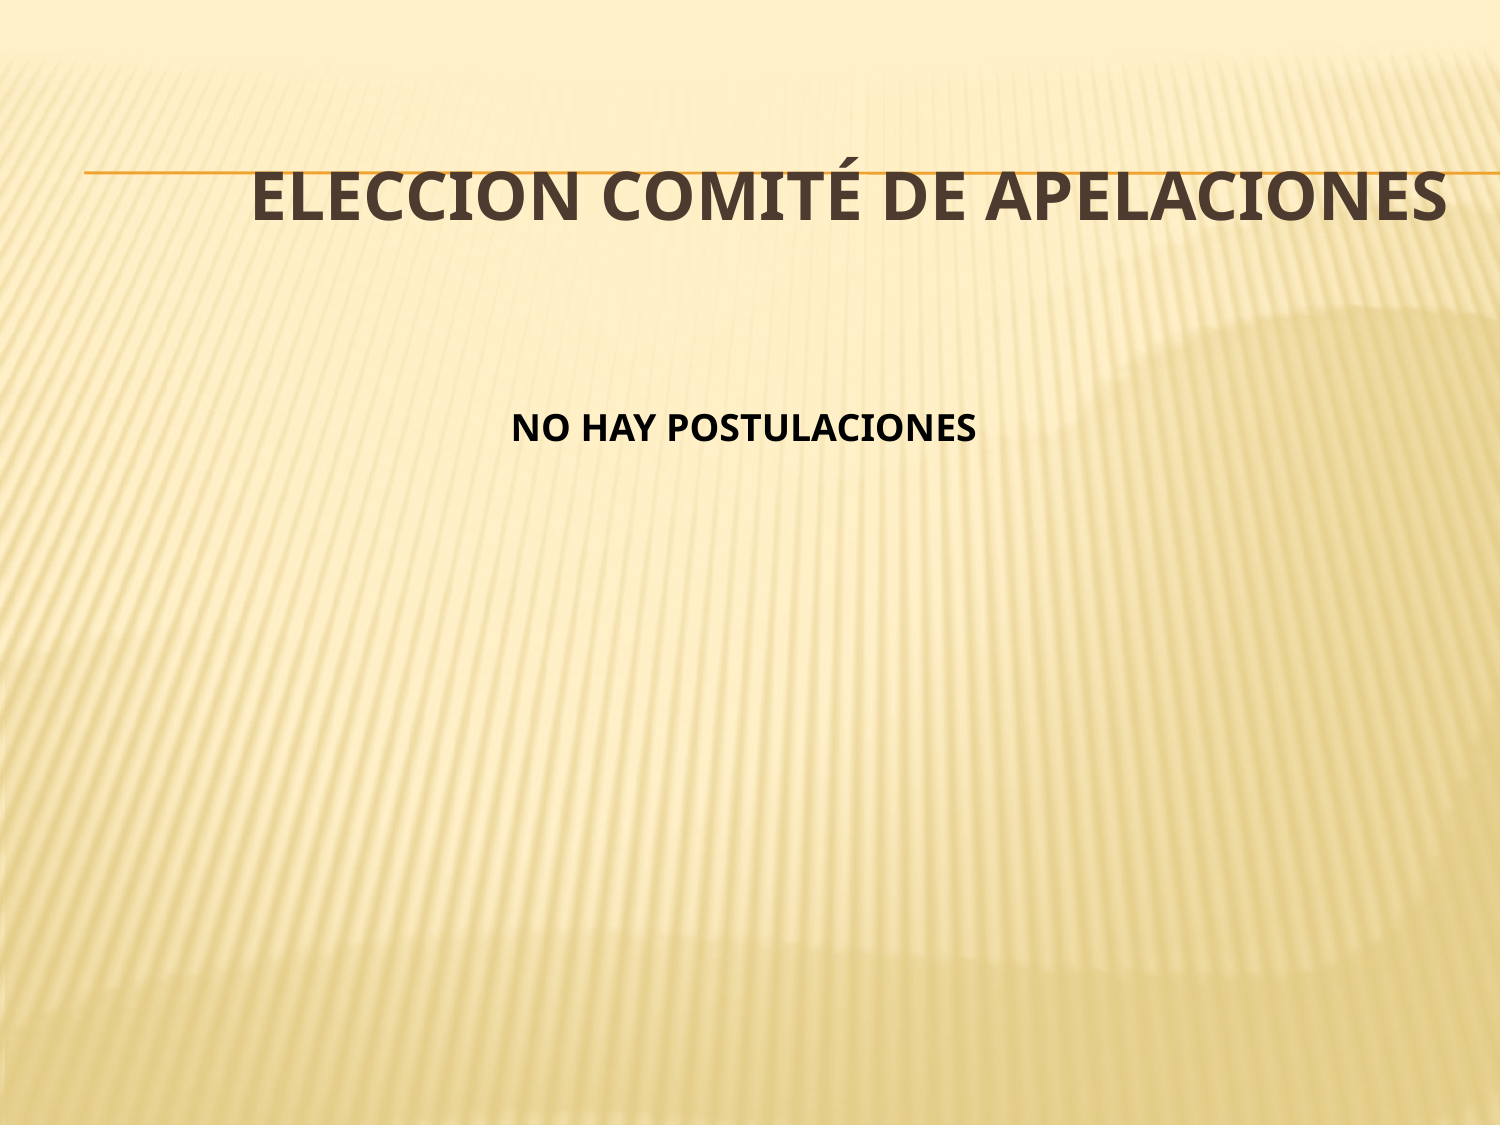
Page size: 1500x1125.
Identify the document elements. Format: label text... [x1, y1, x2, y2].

text_box NO HAY POSTULACIONES [395, 397, 1093, 457]
title ELECCION COMITÉ DE APELACIONES [234, 140, 1465, 329]
